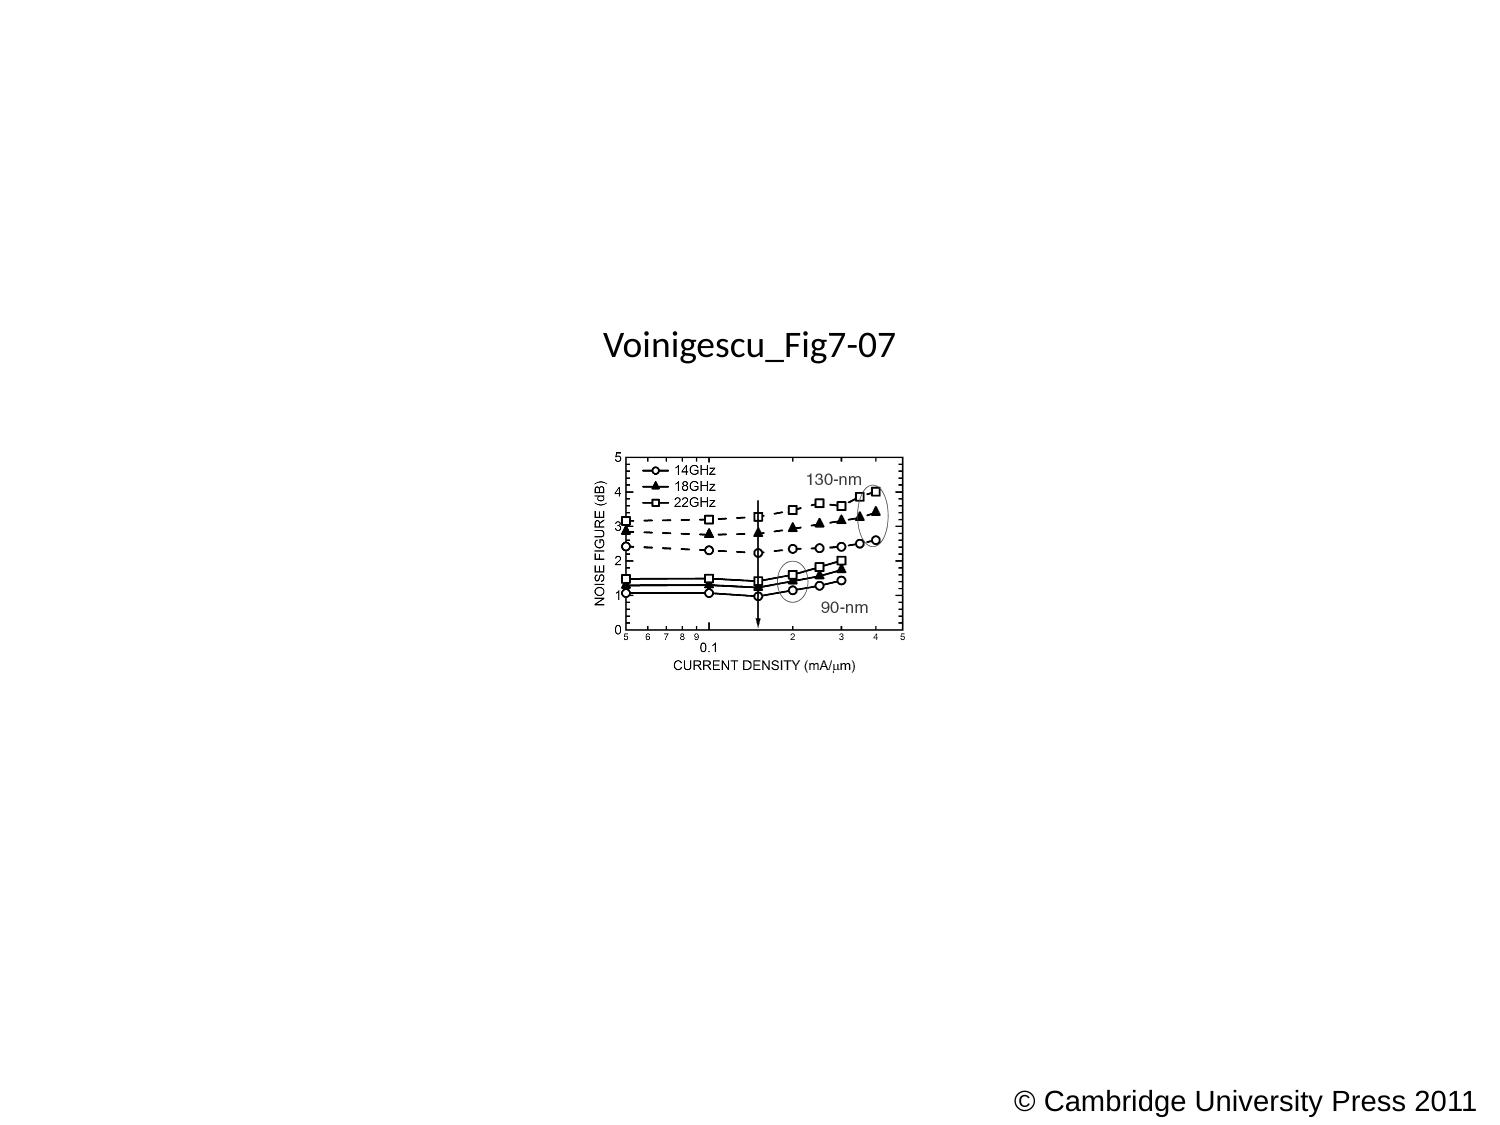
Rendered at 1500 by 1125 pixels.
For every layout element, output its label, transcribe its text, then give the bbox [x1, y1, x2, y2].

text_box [586, 312, 914, 673]
text_box © Cambridge University Press 2011 [907, 1074, 1493, 1125]
